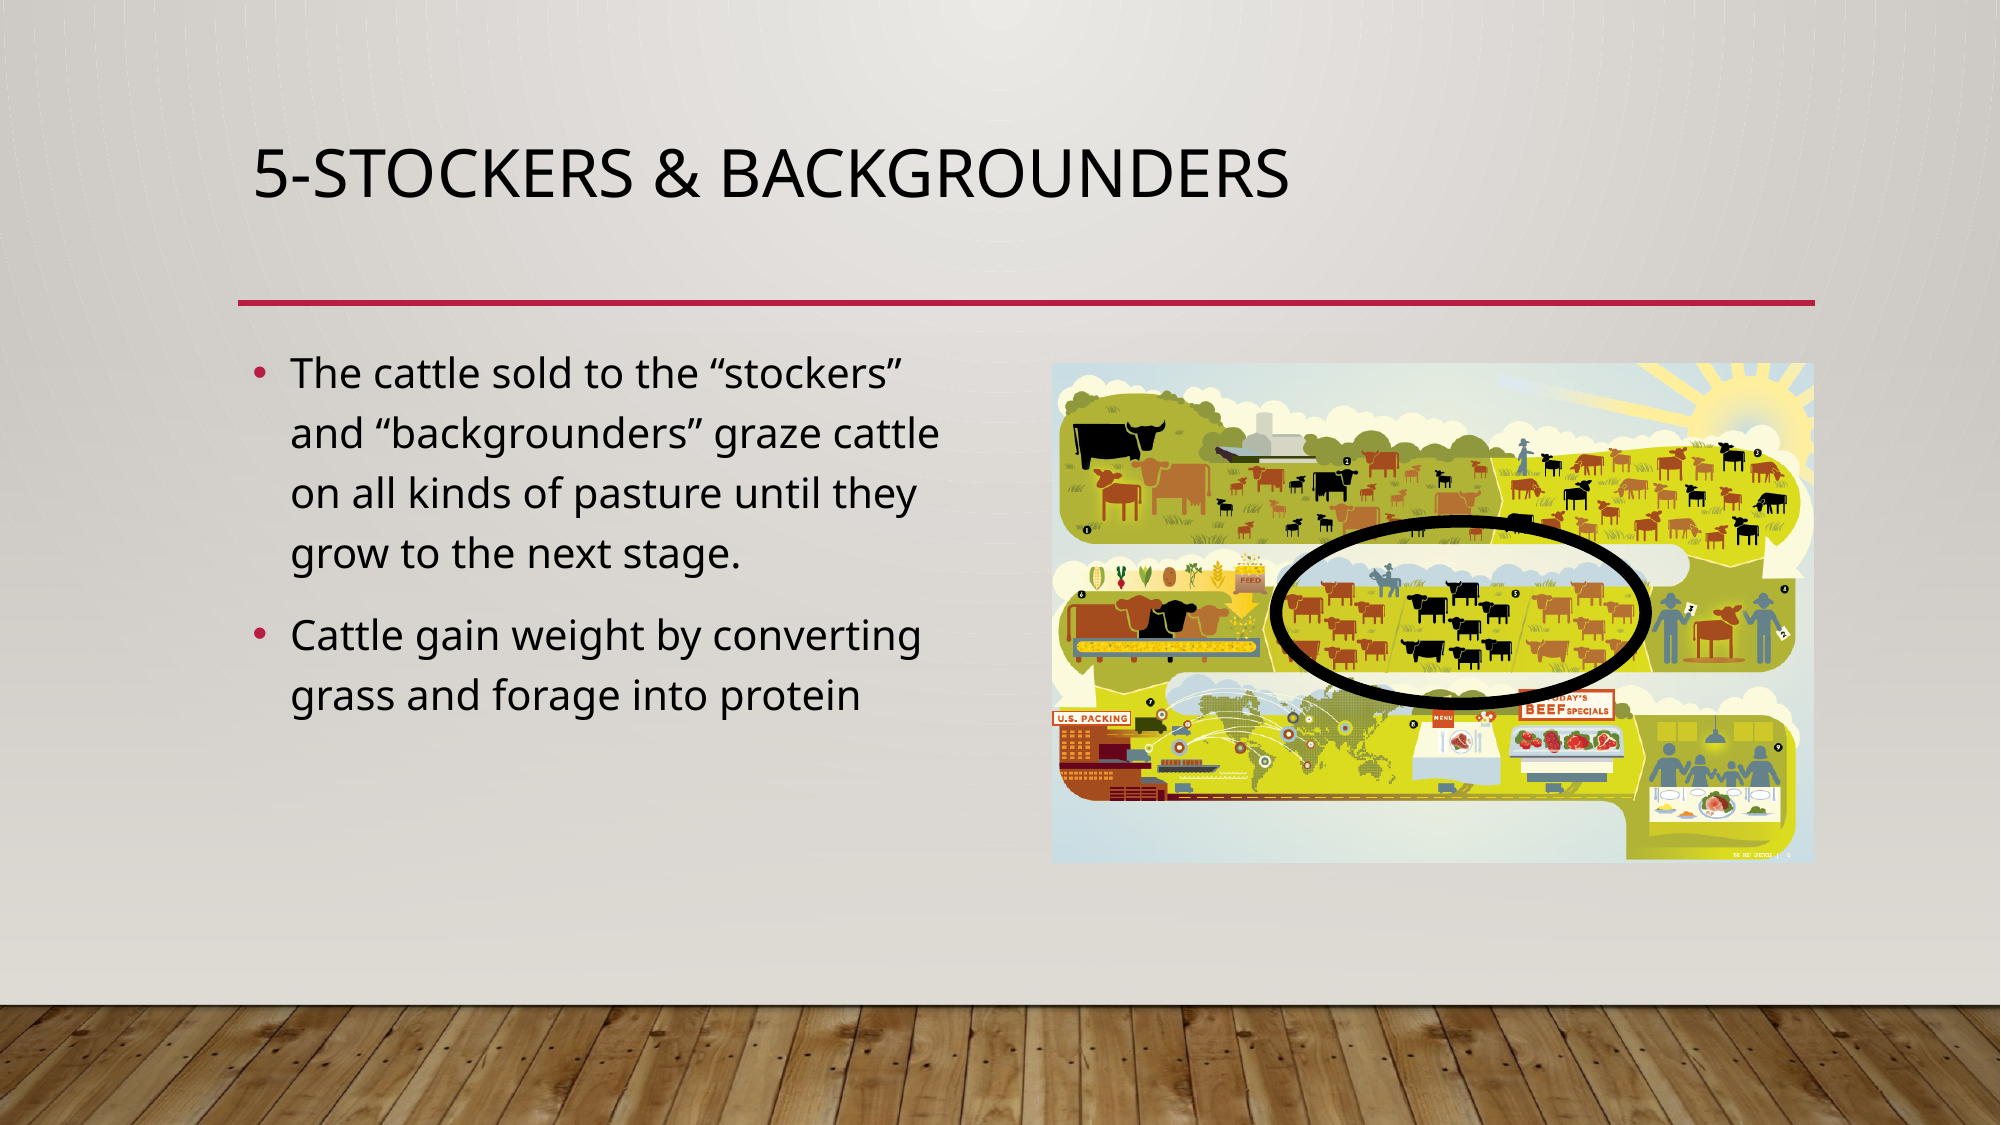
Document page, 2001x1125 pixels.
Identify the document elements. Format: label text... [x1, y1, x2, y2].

picture [0, 1005, 2000, 1125]
list The cattle sold to the “stockers” and “backgrounders” graze cattle on all kinds of pasture until they grow to the next stage. Cattle gain weight by converting grass and forage into protein [237, 329, 1000, 896]
title 5-stockers & backgrounders [237, 132, 1814, 306]
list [1051, 363, 1815, 863]
